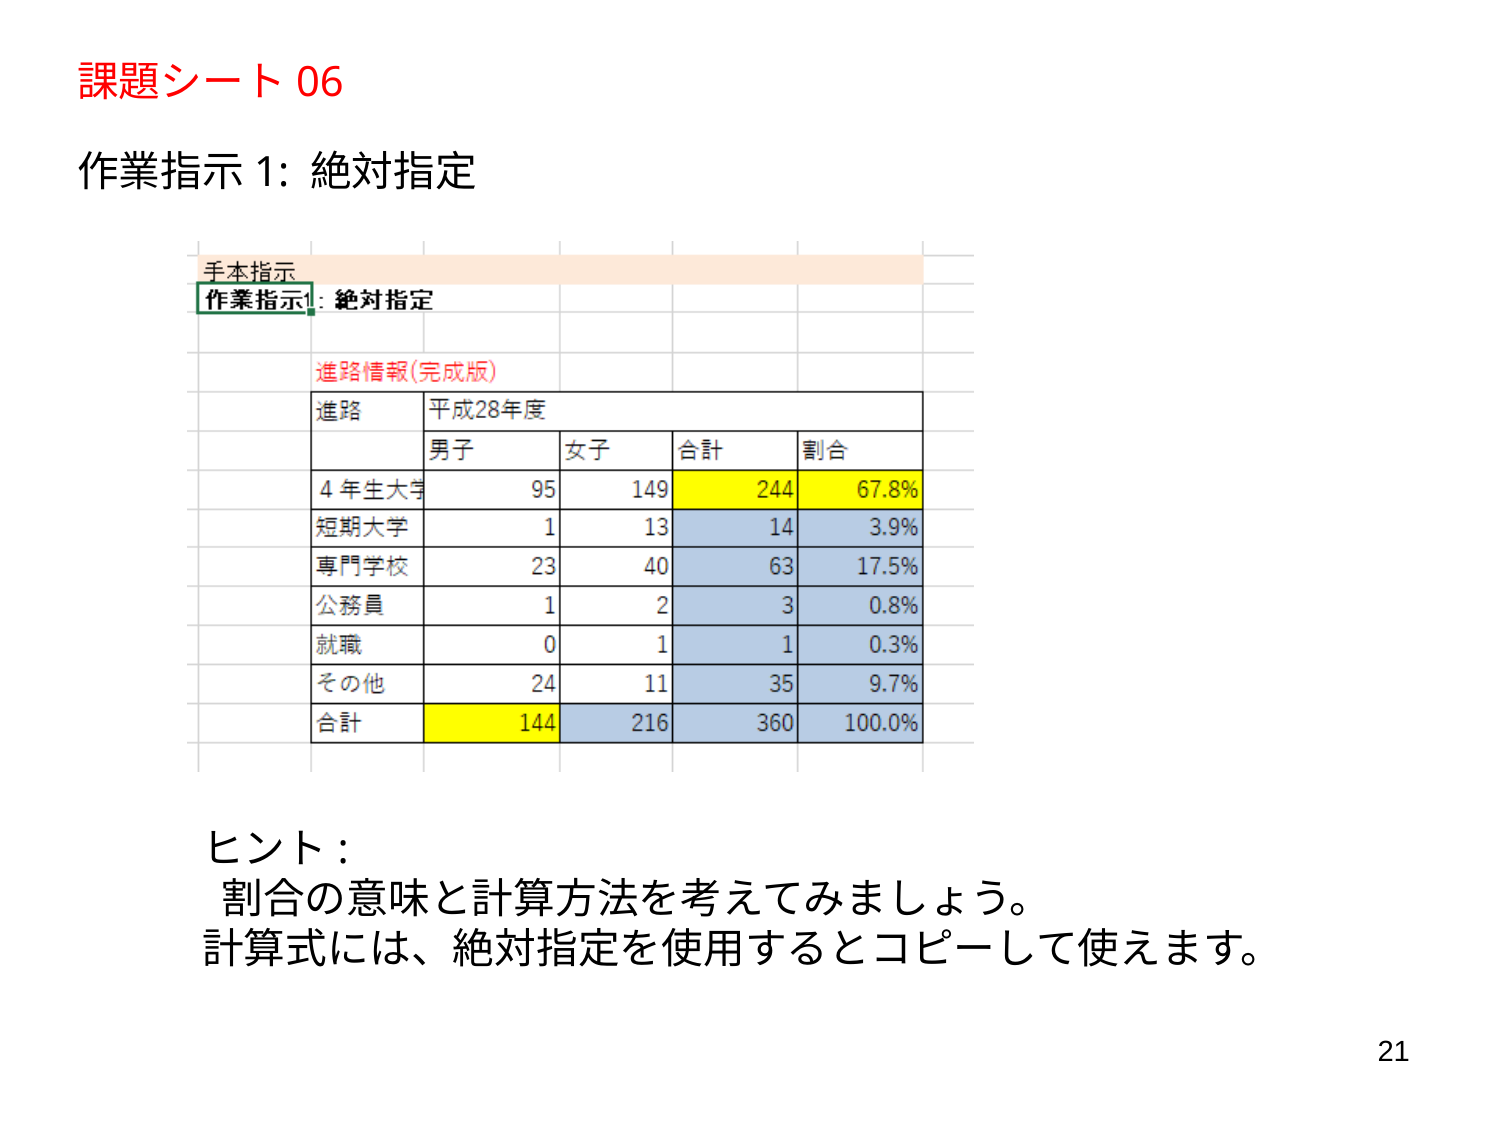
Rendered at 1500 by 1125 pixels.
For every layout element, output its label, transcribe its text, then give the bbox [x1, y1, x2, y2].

slide_number 21 [1074, 1024, 1425, 1103]
picture [187, 241, 974, 772]
text_box 作業指示1: 絶対指定 [62, 137, 791, 203]
text_box 課題シート06 [62, 47, 1366, 113]
text_box ヒント: 割合の意味と計算方法を考えてみましょう。 計算式には、絶対指定を使用するとコピーして使えます。 [187, 814, 1288, 980]
